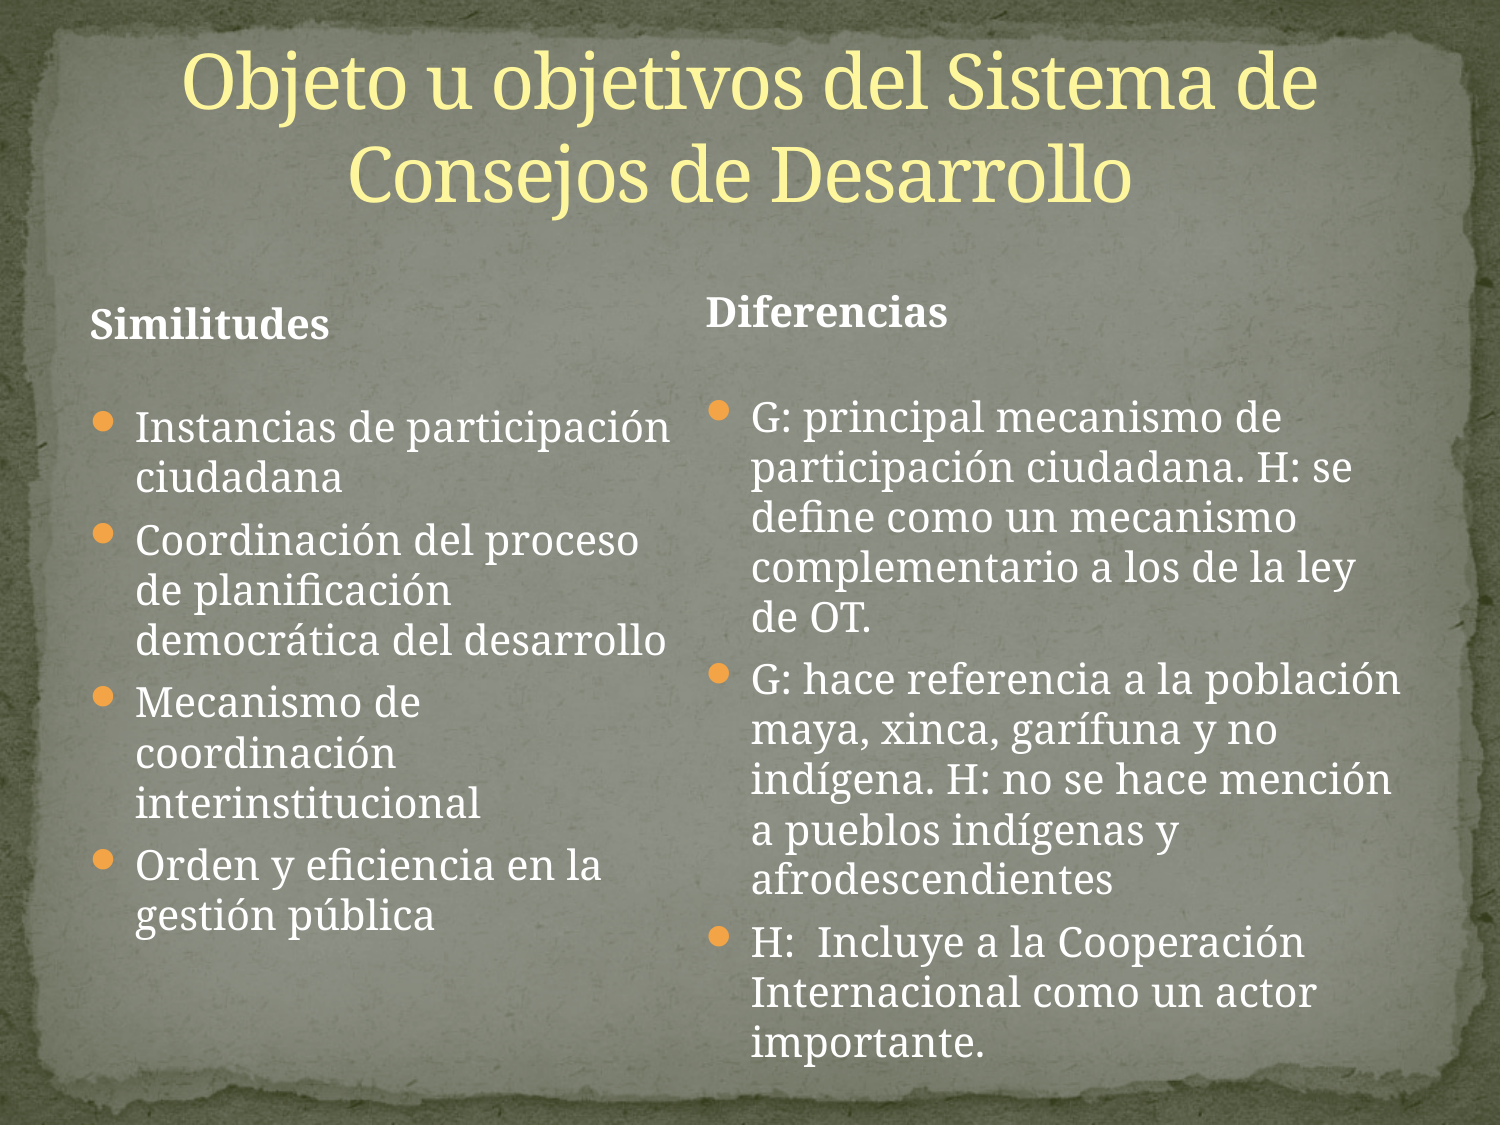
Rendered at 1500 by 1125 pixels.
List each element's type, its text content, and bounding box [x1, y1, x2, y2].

list Similitudes Instancias de participación ciudadana Coordinación del proceso de planificación democrática del desarrollo Mecanismo de coordinación interinstitucional Orden y eficiencia en la gestión pública [75, 290, 690, 1000]
list Diferencias G: principal mecanismo de participación ciudadana. H: se define como un mecanismo complementario a los de la ley de OT. G: hace referencia a la población maya, xinca, garífuna y no indígena. H: no se hace mención a pueblos indígenas y afrodescendientes H: Incluye a la Cooperación Internacional como un actor importante. [690, 278, 1429, 1000]
title Objeto u objetivos del Sistema de Consejos de Desarrollo [74, 24, 1425, 225]
